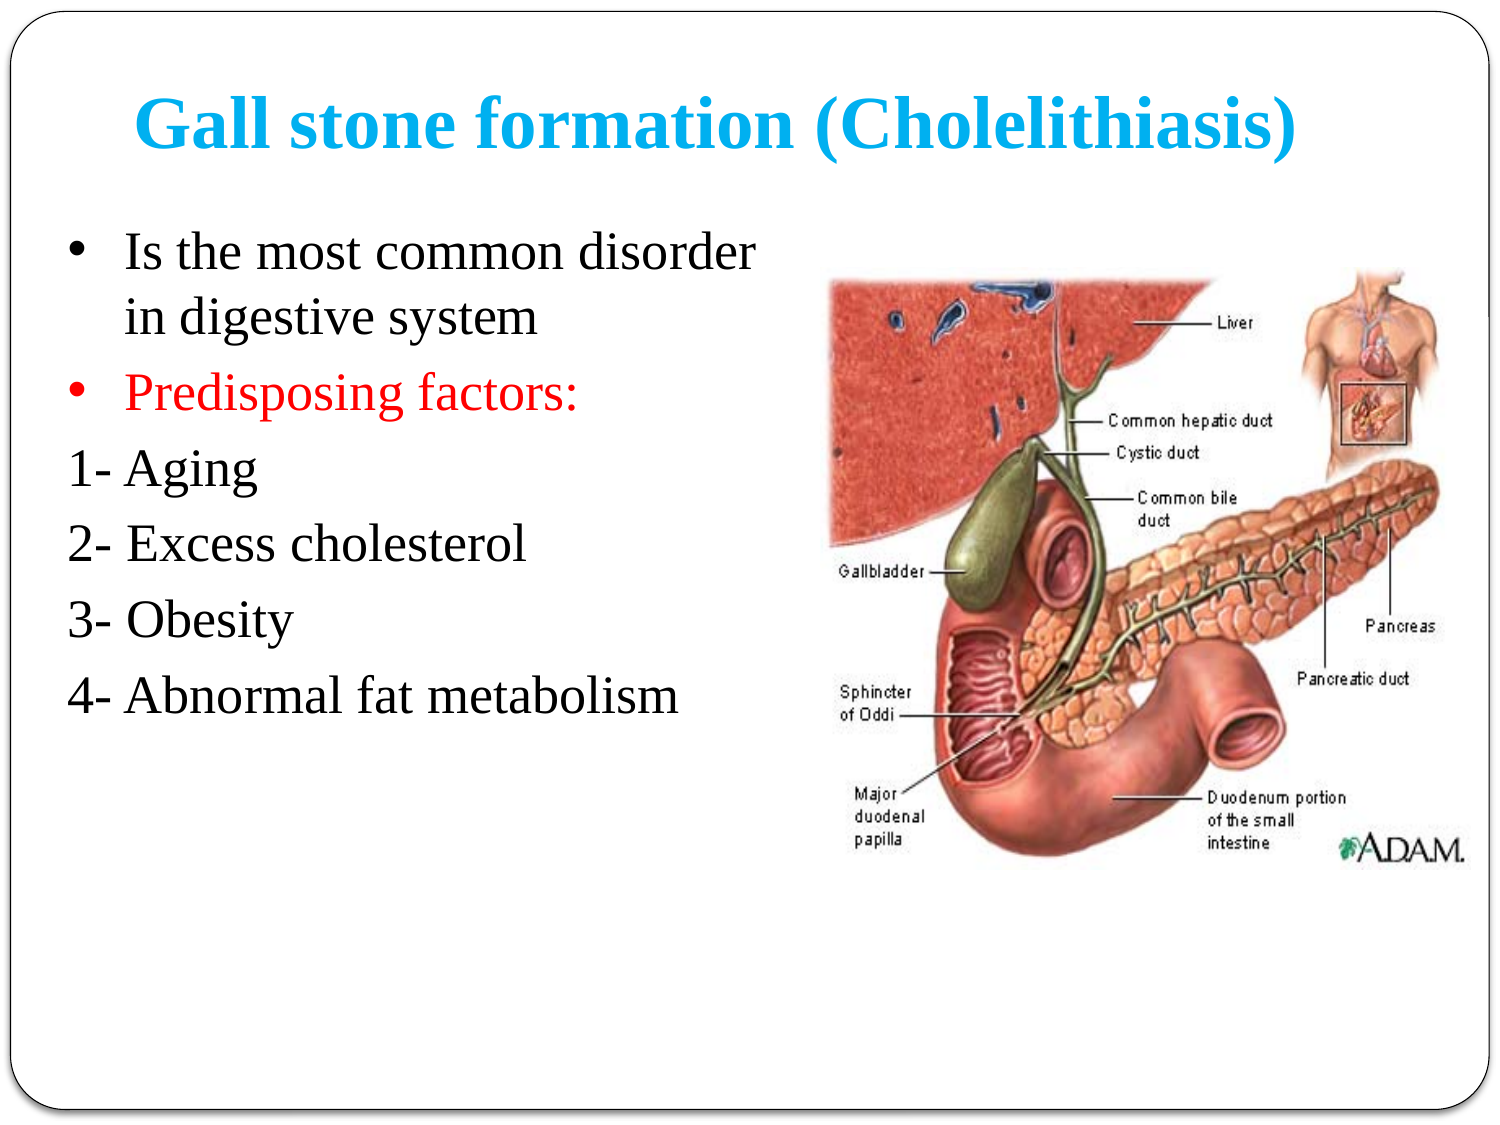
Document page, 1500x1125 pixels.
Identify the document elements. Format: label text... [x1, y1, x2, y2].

picture [820, 266, 1471, 870]
text_box Is the most common disorder in digestive system Predisposing factors: 1- Aging 2- Excess cholesterol 3- Obesity 4- Abnormal fat metabolism [53, 208, 803, 732]
text_box Gall stone formation (Cholelithiasis) [118, 66, 1313, 172]
